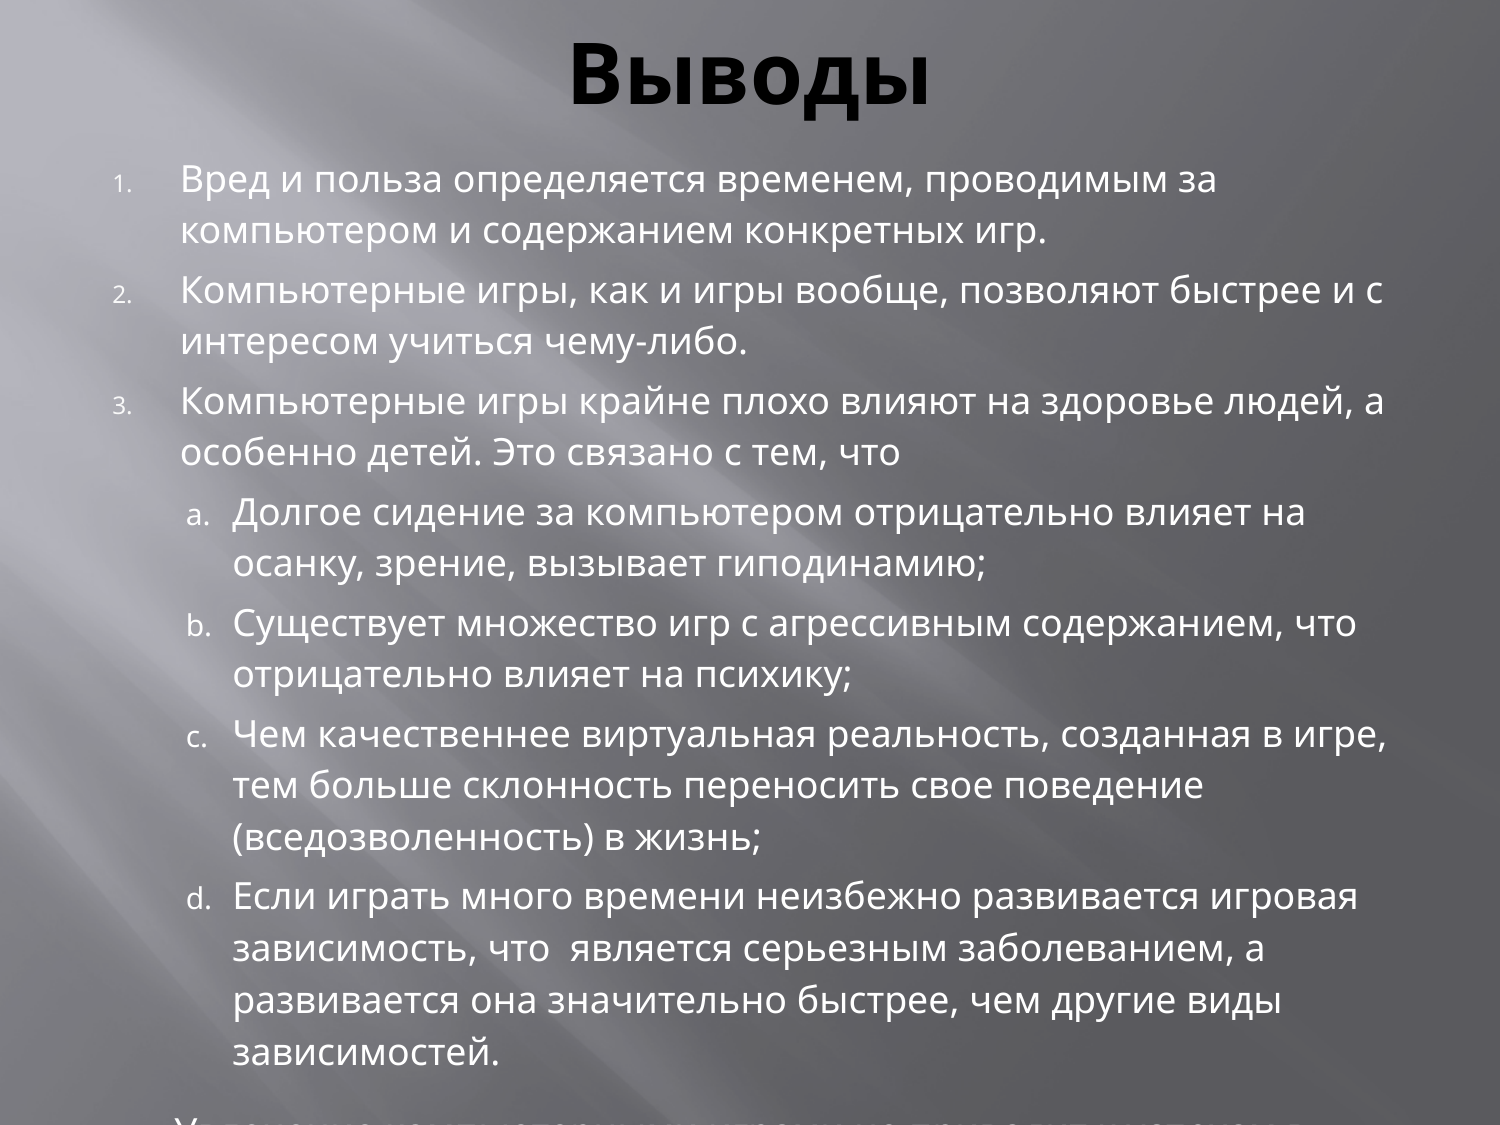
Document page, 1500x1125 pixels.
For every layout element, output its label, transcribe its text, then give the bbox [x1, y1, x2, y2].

list Вред и польза определяется временем, проводимым за компьютером и содержанием конкретных игр. Компьютерные игры, как и игры вообще, позволяют быстрее и с интересом учиться чему-либо. Компьютерные игры крайне плохо влияют на здоровье людей, а особенно детей. Это связано с тем, что Долгое сидение за компьютером отрицательно влияет на осанку, зрение, вызывает гиподинамию; Существует множество игр с агрессивным содержанием, что отрицательно влияет на психику; Чем качественнее виртуальная реальность, созданная в игре, тем больше склонность переносить свое поведение (вседозволенность) в жизнь; Если играть много времени неизбежно развивается игровая зависимость, что является серьезным заболеванием, а развивается она значительно быстрее, чем другие виды зависимостей. Увлечение компьютерными играми не приводит к успехам в области ИКТ, а приводит к зависимости от игры и компьютера. [75, 140, 1425, 1067]
title Выводы [75, 0, 1425, 140]
